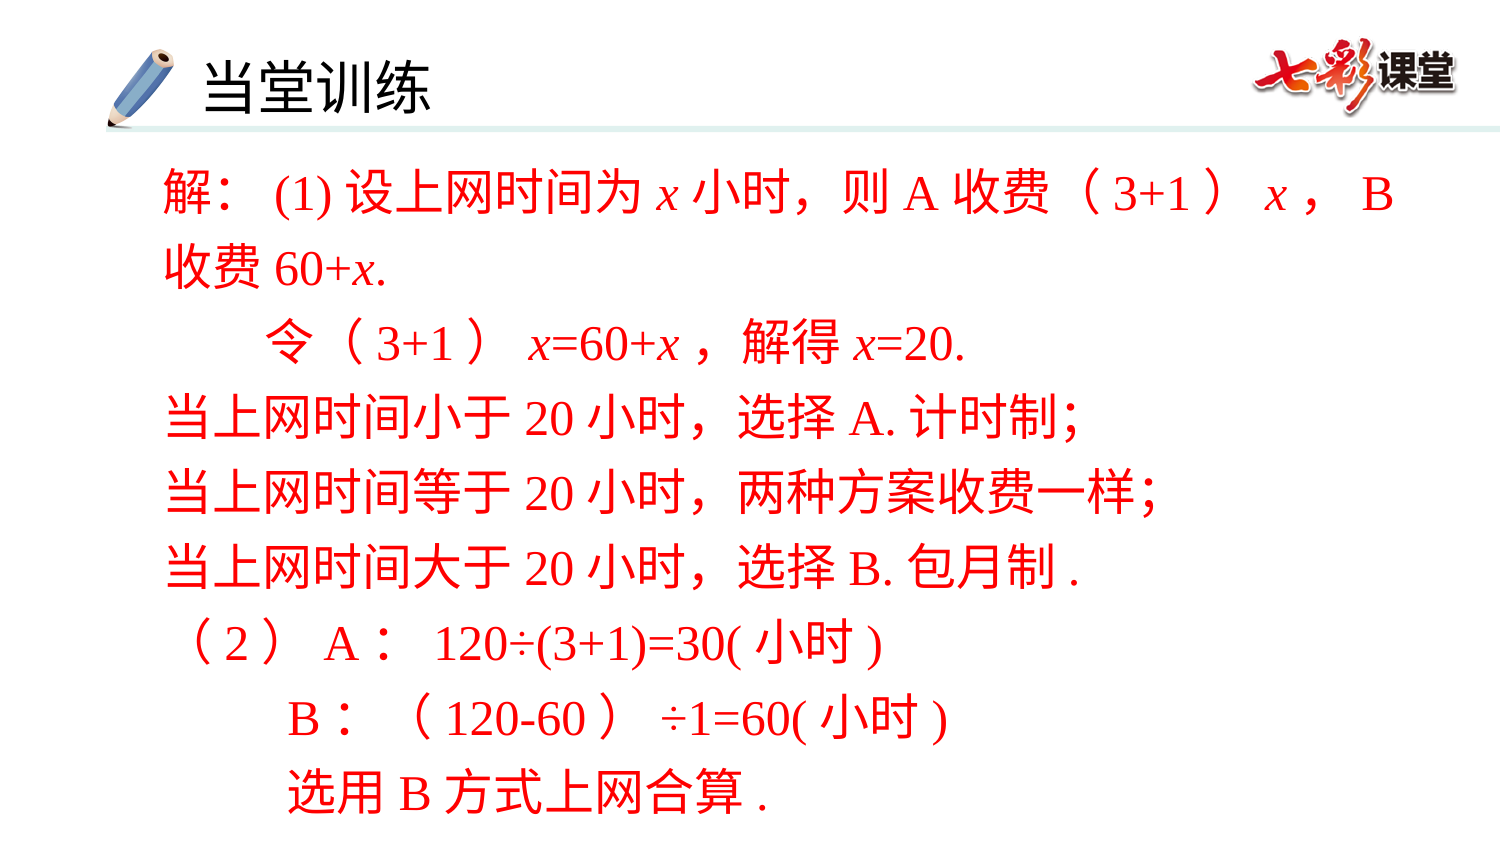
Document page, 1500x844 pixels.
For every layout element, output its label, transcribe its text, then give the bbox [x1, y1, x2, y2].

picture [1249, 32, 1461, 118]
text_box 解：(1)设上网时间为x小时，则A收费（3+1）x，B收费60+x. 令（3+1）x=60+x，解得x=20. 当上网时间小于20小时，选择A.计时制； 当上网时间等于20小时，两种方案收费一样； 当上网时间大于20小时，选择B.包月制. （2）A：120÷(3+1)=30(小时) B：（120-60）÷1=60(小时) 选用B方式上网合算. [147, 138, 1435, 828]
picture [100, 32, 181, 146]
